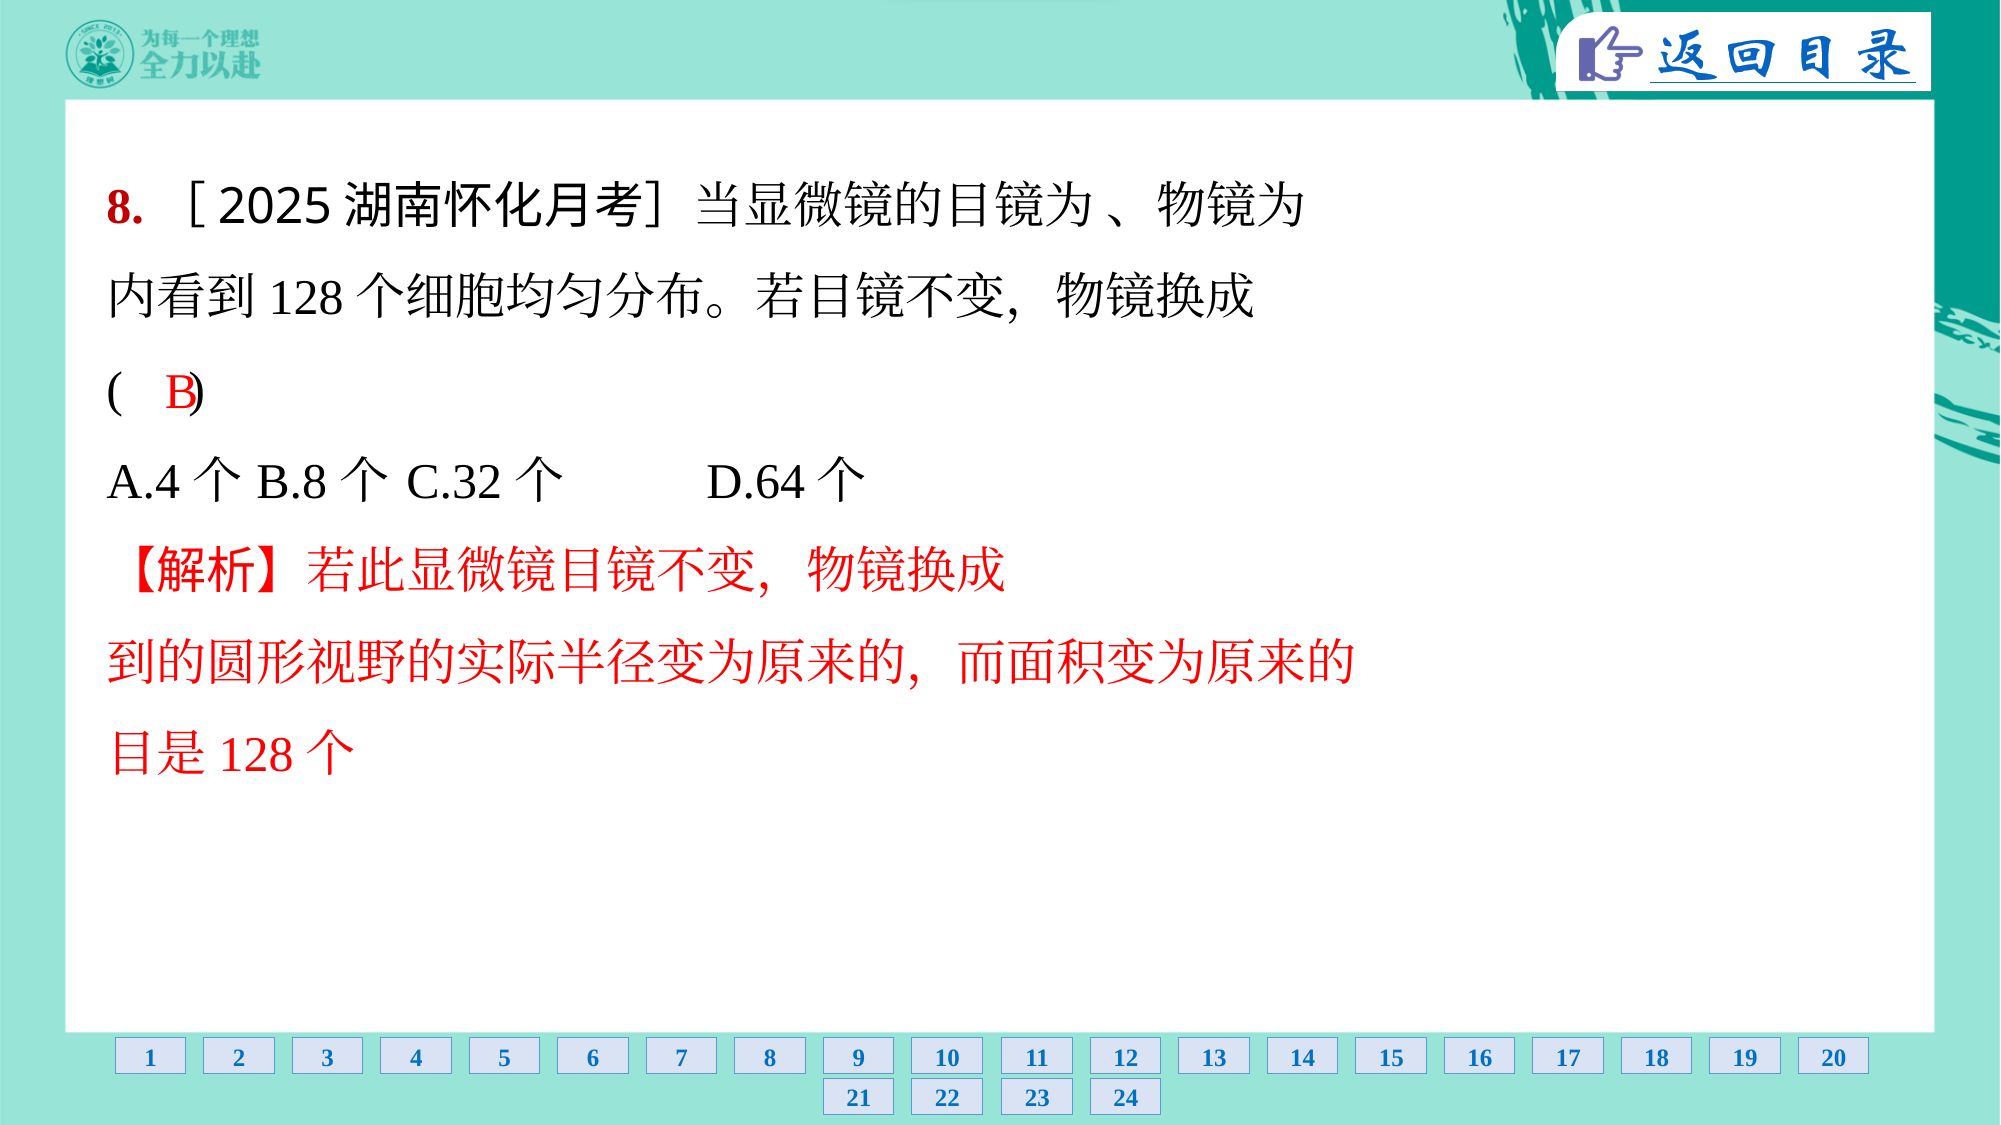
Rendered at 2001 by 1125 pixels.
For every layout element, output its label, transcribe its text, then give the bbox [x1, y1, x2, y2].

picture [0, 0, 2000, 1125]
text_box A.4个 B.8个 C.32个 D.64个 [106, 420, 1895, 509]
text_box B [146, 326, 217, 419]
